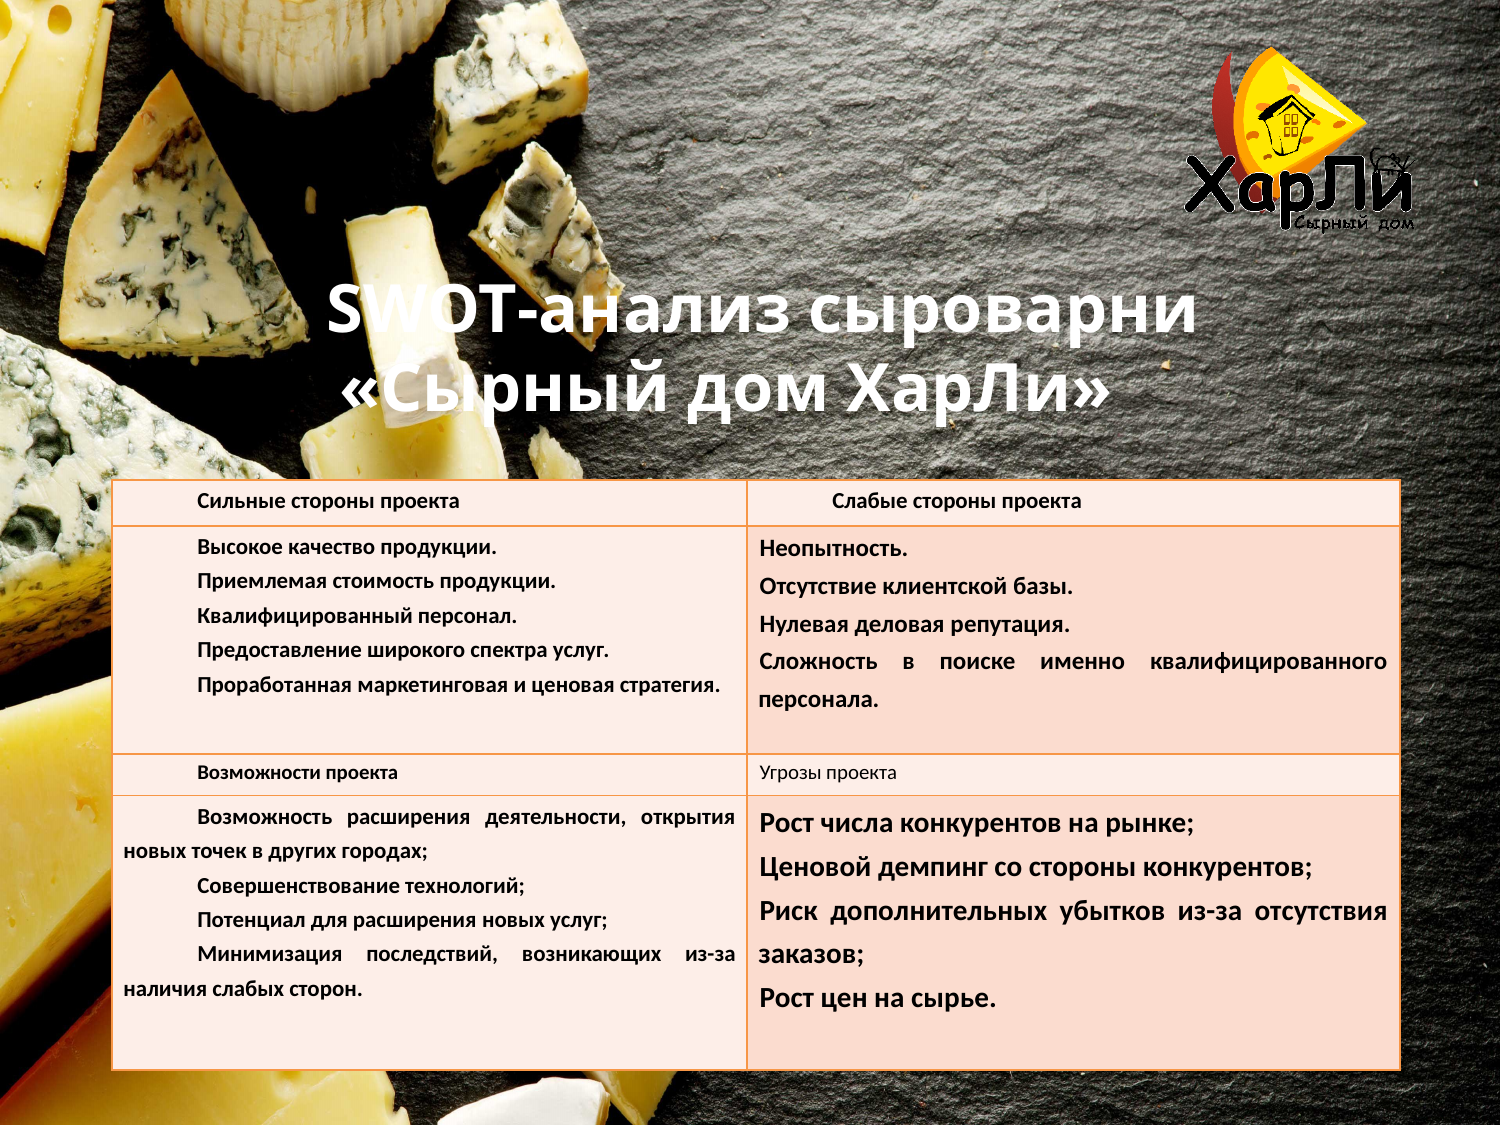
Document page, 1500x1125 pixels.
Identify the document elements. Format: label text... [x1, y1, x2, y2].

table_cell Угрозы проекта [748, 755, 1399, 795]
text_box SWOT-анализ сыроварни «Сырный дом ХарЛи» [100, 257, 1353, 478]
table_cell Рост числа конкурентов на рынке; Ценовой демпинг со стороны конкурентов; Риск дополнительных убытков из-за отсутствия заказов; Рост цен на сырье. [748, 796, 1399, 1069]
table_cell Высокое качество продукции. Приемлемая стоимость продукции. Квалифицированный персонал. Предоставление широкого спектра услуг. Проработанная маркетинговая и ценовая стратегия. [113, 527, 746, 753]
picture [0, 0, 1500, 1125]
table_cell Возможности проекта [113, 755, 746, 795]
table_cell Неопытность. Отсутствие клиентской базы. Нулевая деловая репутация. Сложность в поиске именно квалифицированного персонала. [748, 527, 1399, 753]
table_cell Возможность расширения деятельности, открытия новых точек в других городах; Совершенствование технологий; Потенциал для расширения новых услуг; Минимизация последствий, возникающих из-за наличия слабых сторон. [113, 796, 746, 1069]
table_header Сильные стороны проекта [113, 481, 746, 525]
table_header Слабые стороны проекта [748, 481, 1399, 525]
